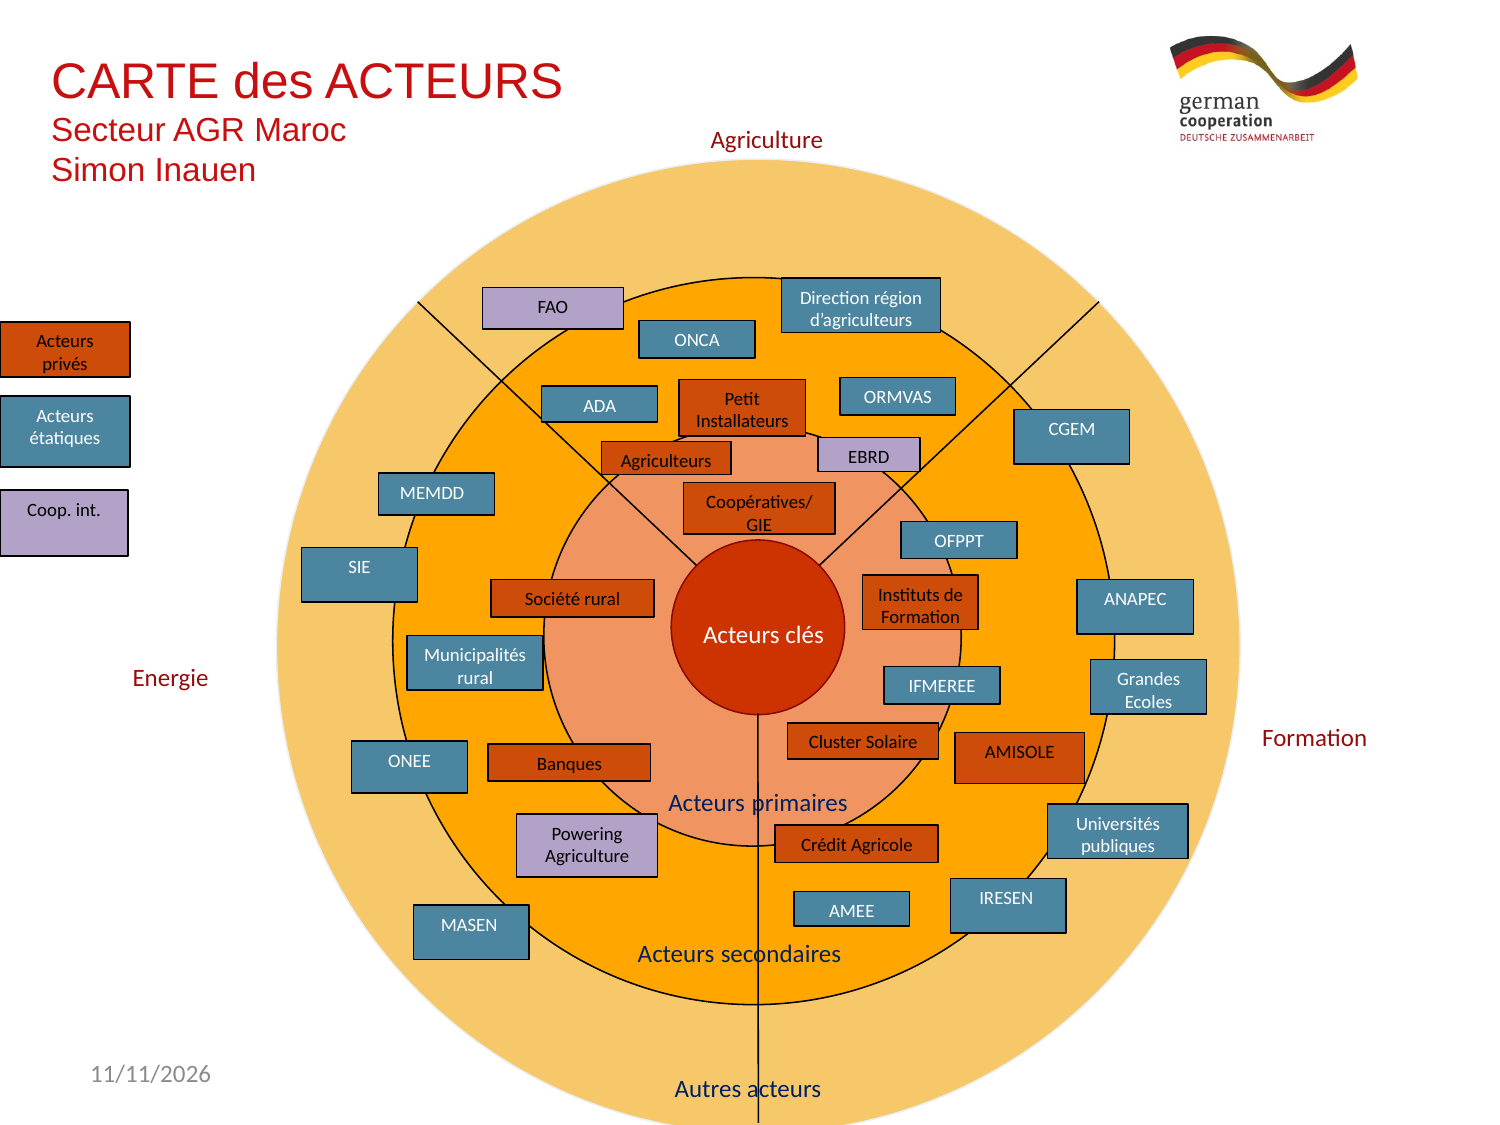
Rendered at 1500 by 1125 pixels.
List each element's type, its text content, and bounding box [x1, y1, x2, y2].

text_box Agriculture [519, 116, 1015, 157]
text_box CARTE des ACTEURS Secteur AGR Maroc Simon Inauen [36, 40, 1121, 196]
text_box Energie [117, 653, 224, 699]
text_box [276, 158, 1241, 1125]
picture [1127, 30, 1403, 153]
text_box Formation [1247, 713, 1389, 759]
text_box Coop. int. [0, 489, 128, 556]
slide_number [75, 1042, 271, 1103]
text_box Acteurs étatiques [0, 396, 130, 467]
text_box Acteurs privés [0, 321, 130, 377]
